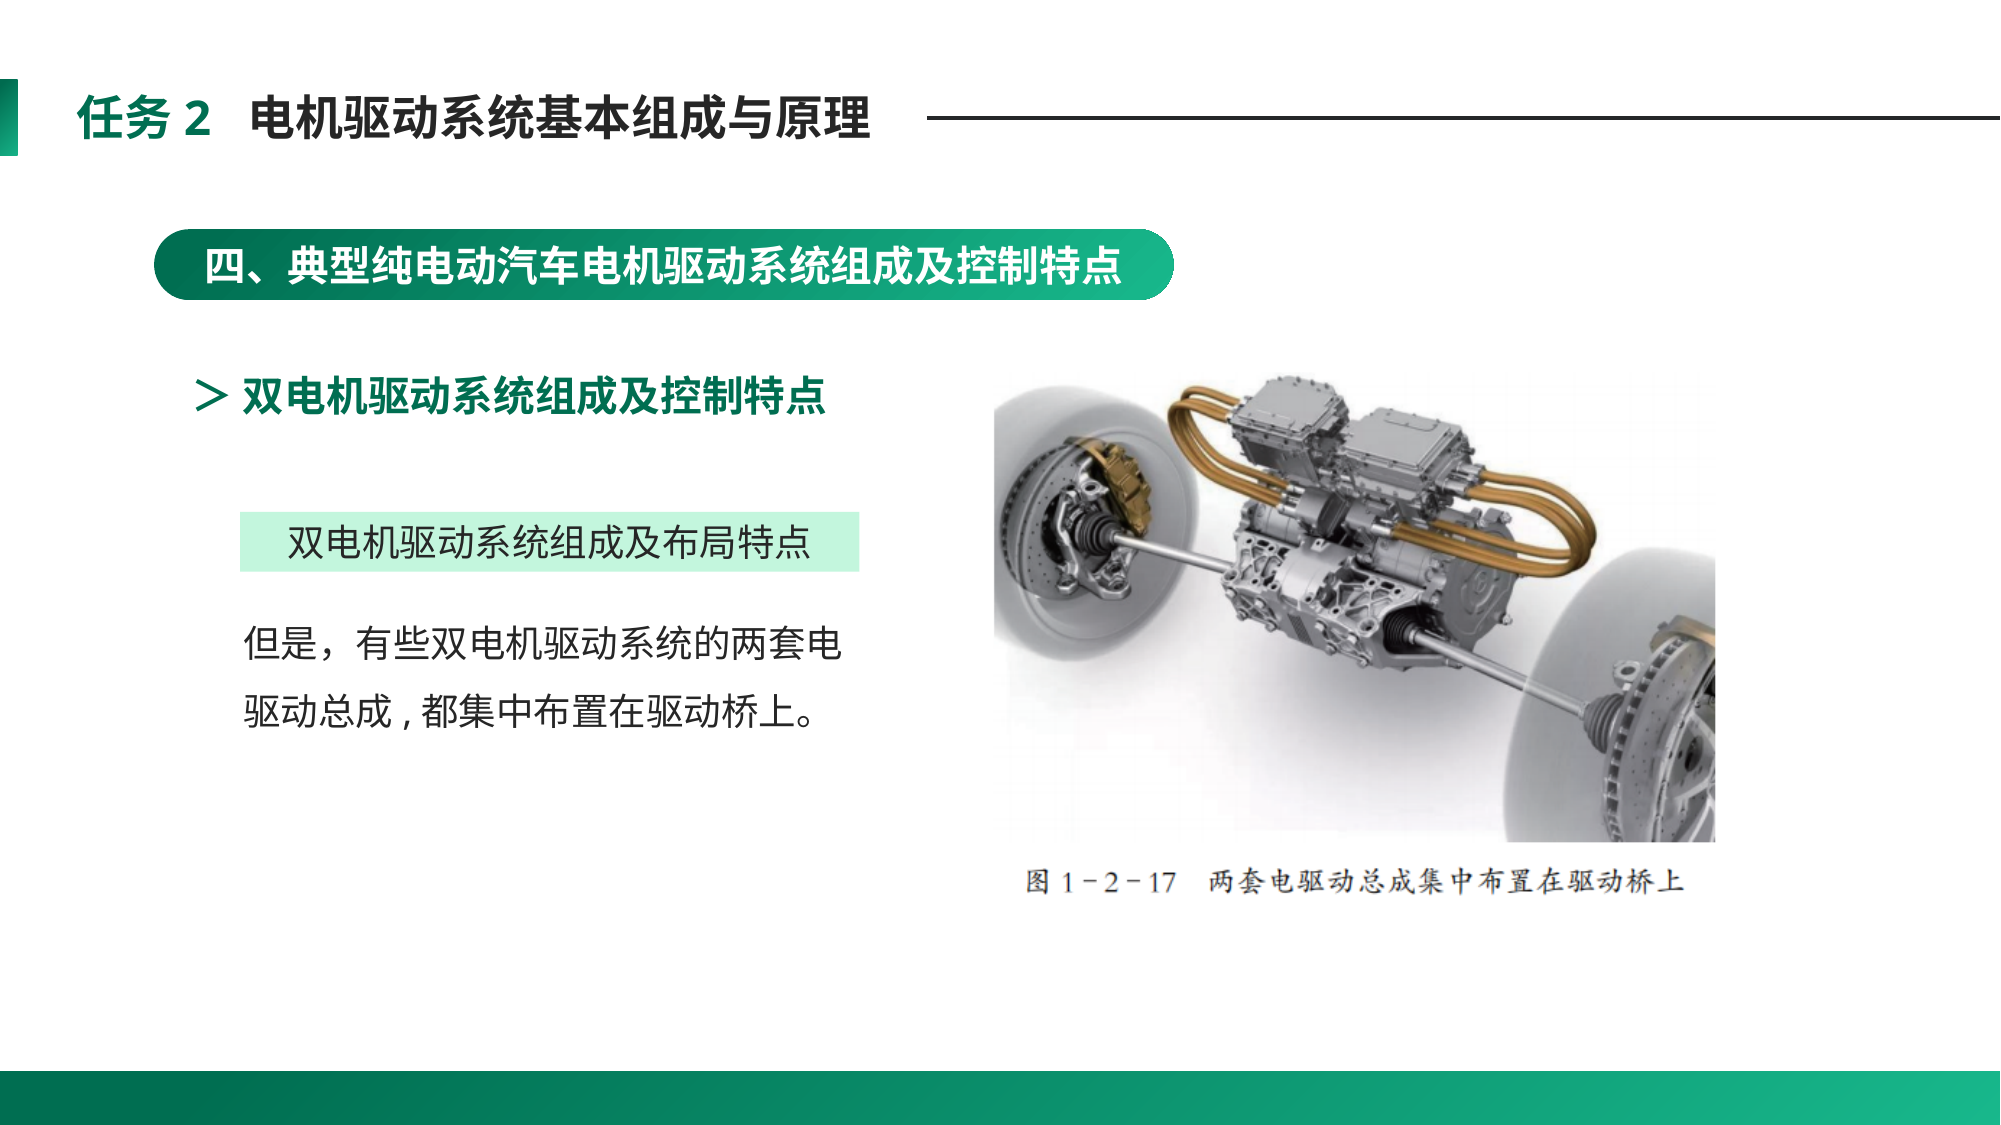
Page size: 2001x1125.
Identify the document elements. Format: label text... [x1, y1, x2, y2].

picture [964, 361, 1727, 909]
text_box 四、典型纯电动汽车电机驱动系统组成及控制特点 [154, 229, 1174, 300]
text_box 双电机驱动系统组成及布局特点 [240, 511, 860, 572]
text_box 但是，有些双电机驱动系统的两套电驱动总成,都集中布置在驱动桥上。 [228, 590, 889, 785]
text_box 任务2 电机驱动系统基本组成与原理 [61, 80, 1111, 153]
text_box ＞ 双电机驱动系统组成及控制特点 [176, 361, 927, 427]
